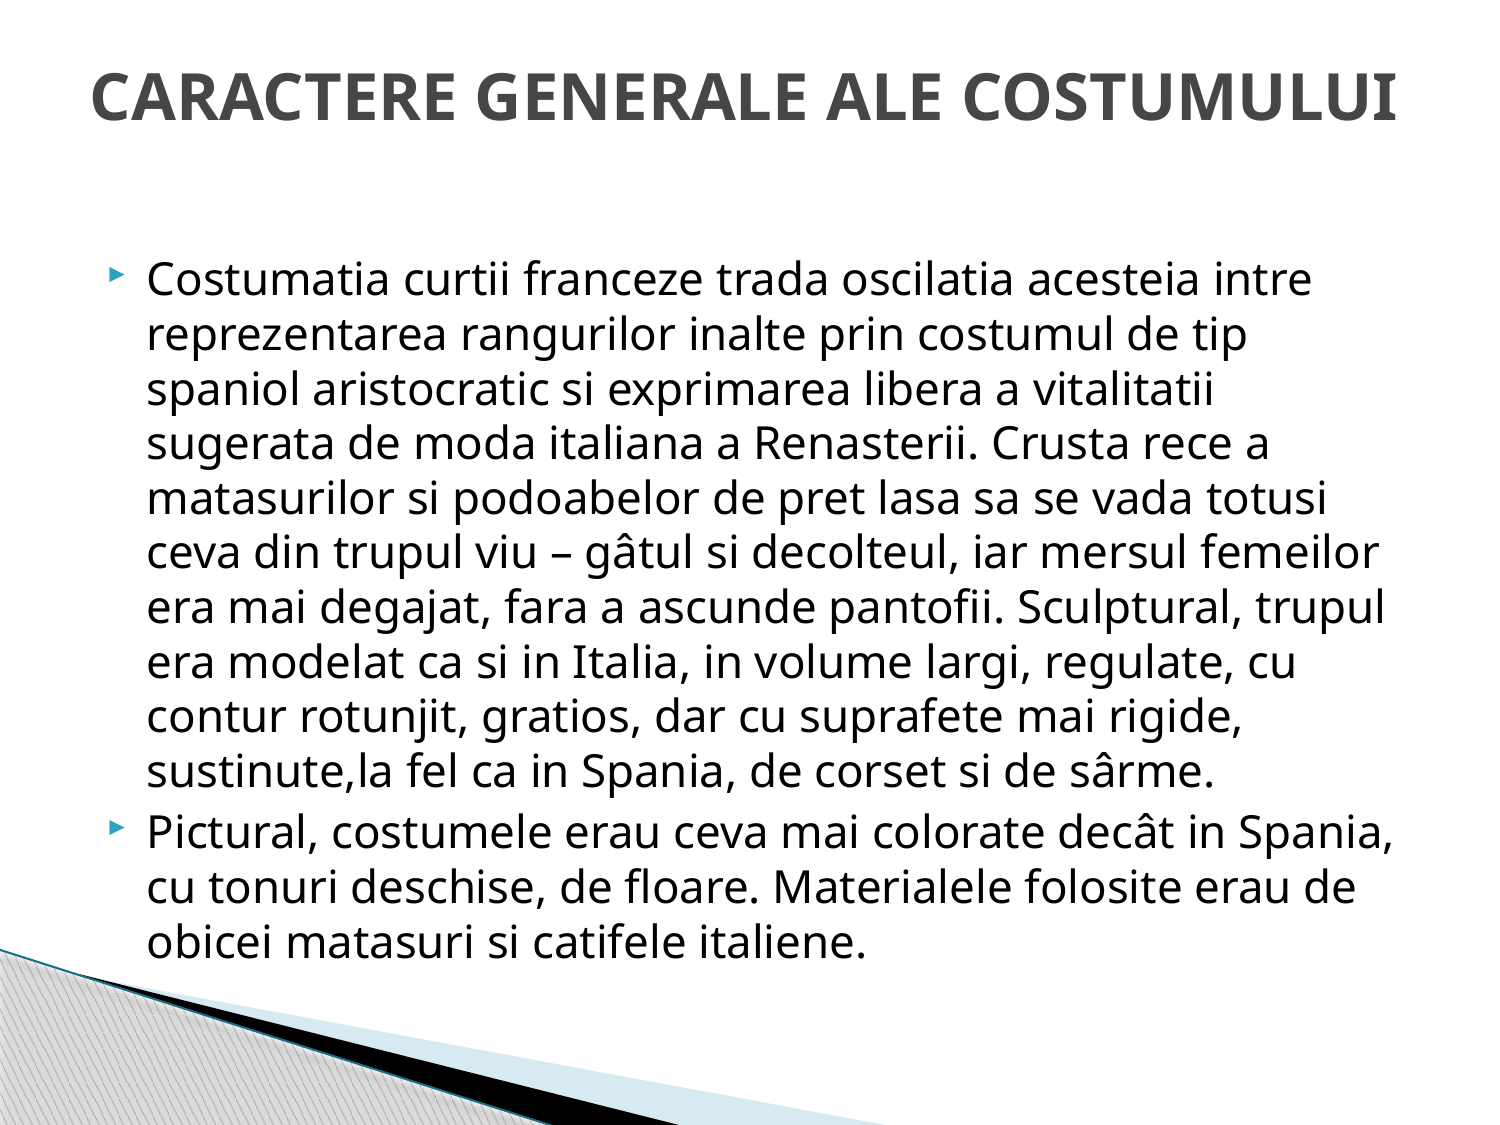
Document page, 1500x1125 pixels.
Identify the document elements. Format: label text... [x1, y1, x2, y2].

list Costumatia curtii franceze trada oscilatia acesteia intre reprezentarea rangurilor inalte prin costumul de tip spaniol aristocratic si exprimarea libera a vitalitatii sugerata de moda italiana a Renasterii. Crusta rece a matasurilor si podoabelor de pret lasa sa se vada totusi ceva din trupul viu – gâtul si decolteul, iar mersul femeilor era mai degajat, fara a ascunde pantofii. Sculptural, trupul era modelat ca si in Italia, in volume largi, regulate, cu contur rotunjit, gratios, dar cu suprafete mai rigide, sustinute,la fel ca in Spania, de corset si de sârme. Pictural, costumele erau ceva mai colorate decât in Spania, cu tonuri deschise, de floare. Materialele folosite erau de obicei matasuri si catifele italiene. [75, 243, 1425, 986]
title CARACTERE GENERALE ALE COSTUMULUI [75, 45, 1425, 233]
